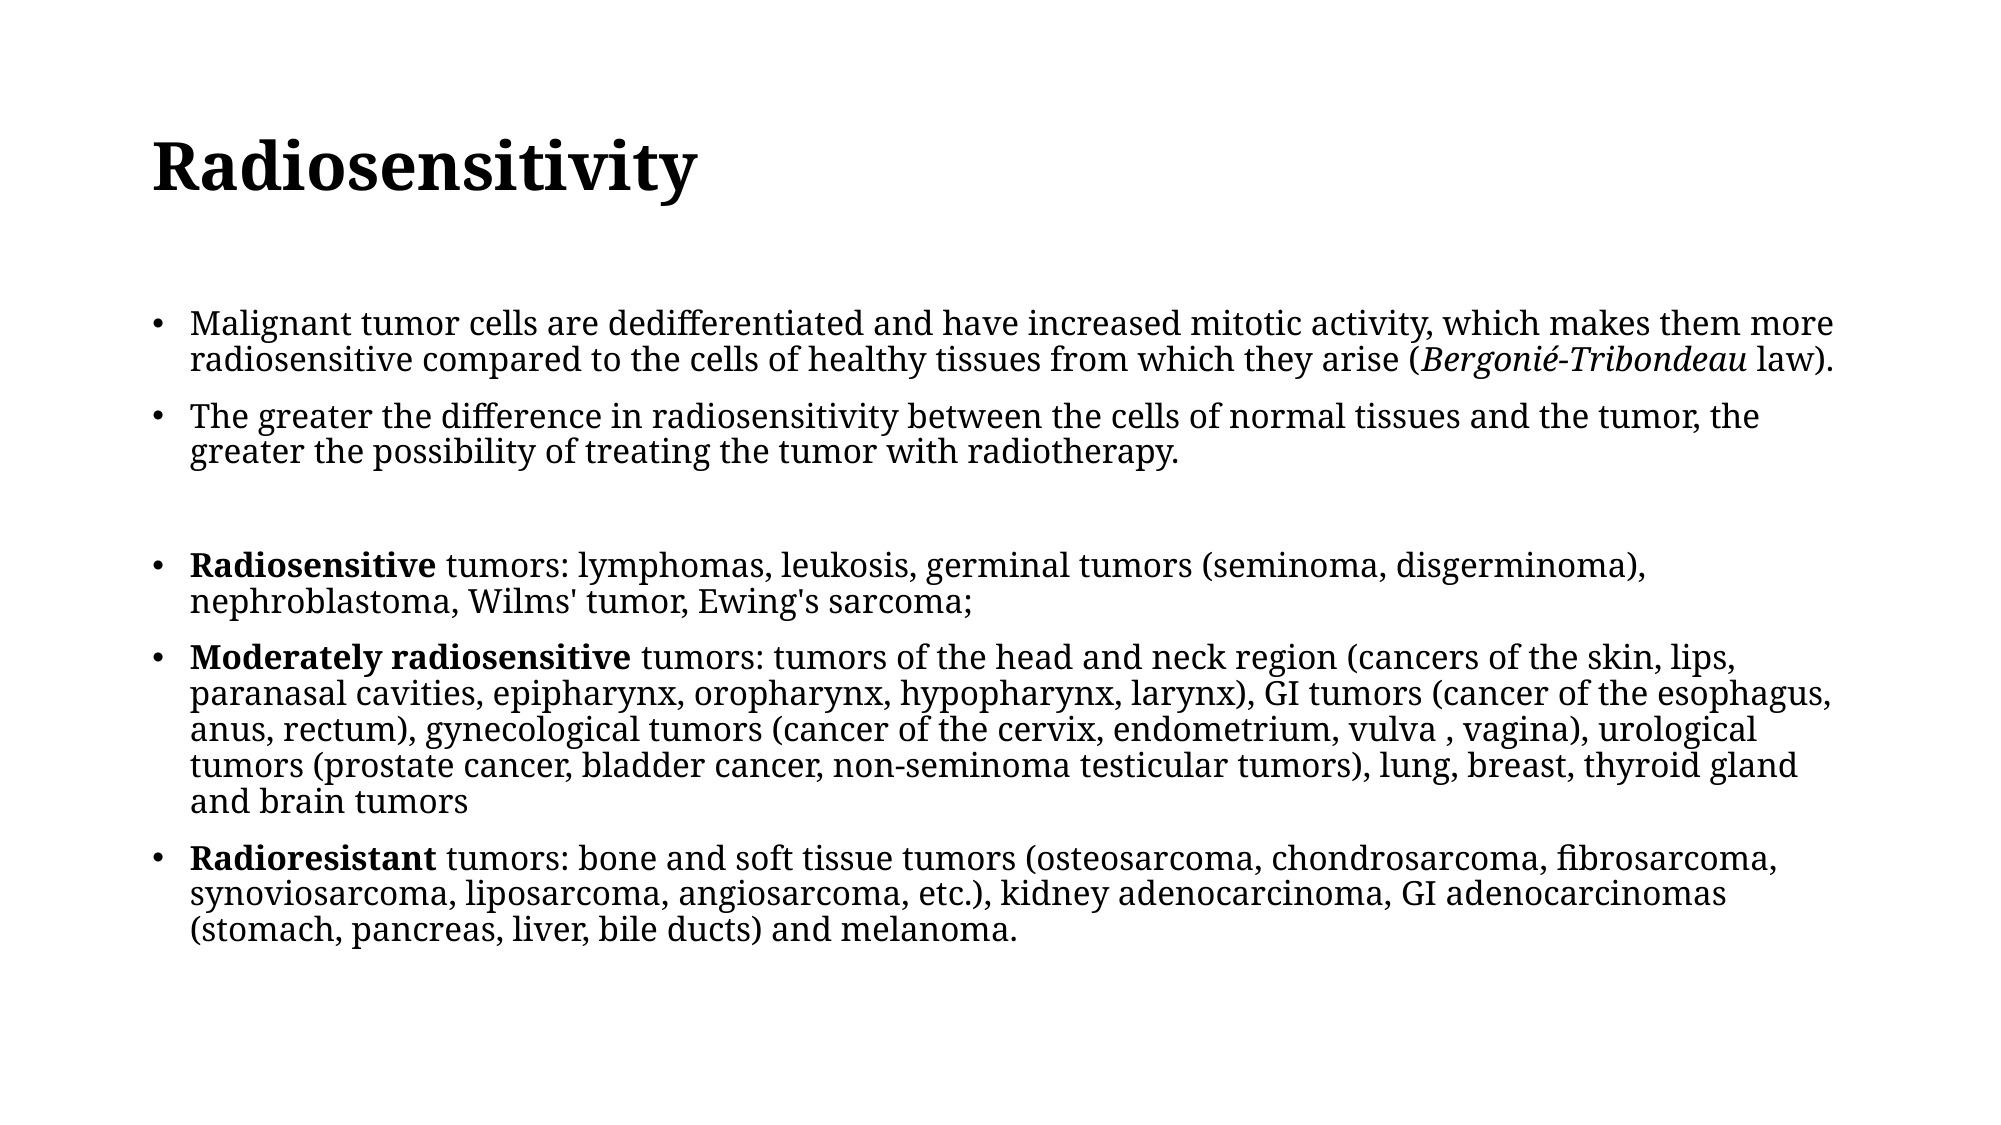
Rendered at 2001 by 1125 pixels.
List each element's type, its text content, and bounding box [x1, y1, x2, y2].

list Malignant tumor cells are dedifferentiated and have increased mitotic activity, which makes them more radiosensitive compared to the cells of healthy tissues from which they arise (Bergonié-Tribondeau law). The greater the difference in radiosensitivity between the cells of normal tissues and the tumor, the greater the possibility of treating the tumor with radiotherapy. Radiosensitive tumors: lymphomas, leukosis, germinal tumors (seminoma, disgerminoma), nephroblastoma, Wilms' tumor, Ewing's sarcoma; Moderately radiosensitive tumors: tumors of the head and neck region (cancers of the skin, lips, paranasal cavities, epipharynx, oropharynx, hypopharynx, larynx), GI tumors (cancer of the esophagus, anus, rectum), gynecological tumors (cancer of the cervix, endometrium, vulva , vagina), urological tumors (prostate cancer, bladder cancer, non-seminoma testicular tumors), lung, breast, thyroid gland and brain tumors Radioresistant tumors: bone and soft tissue tumors (osteosarcoma, chondrosarcoma, fibrosarcoma, synoviosarcoma, liposarcoma, angiosarcoma, etc.), kidney adenocarcinoma, GI adenocarcinomas (stomach, pancreas, liver, bile ducts) and melanoma. [137, 299, 1863, 1014]
title Radiosensitivity [137, 59, 1863, 278]
